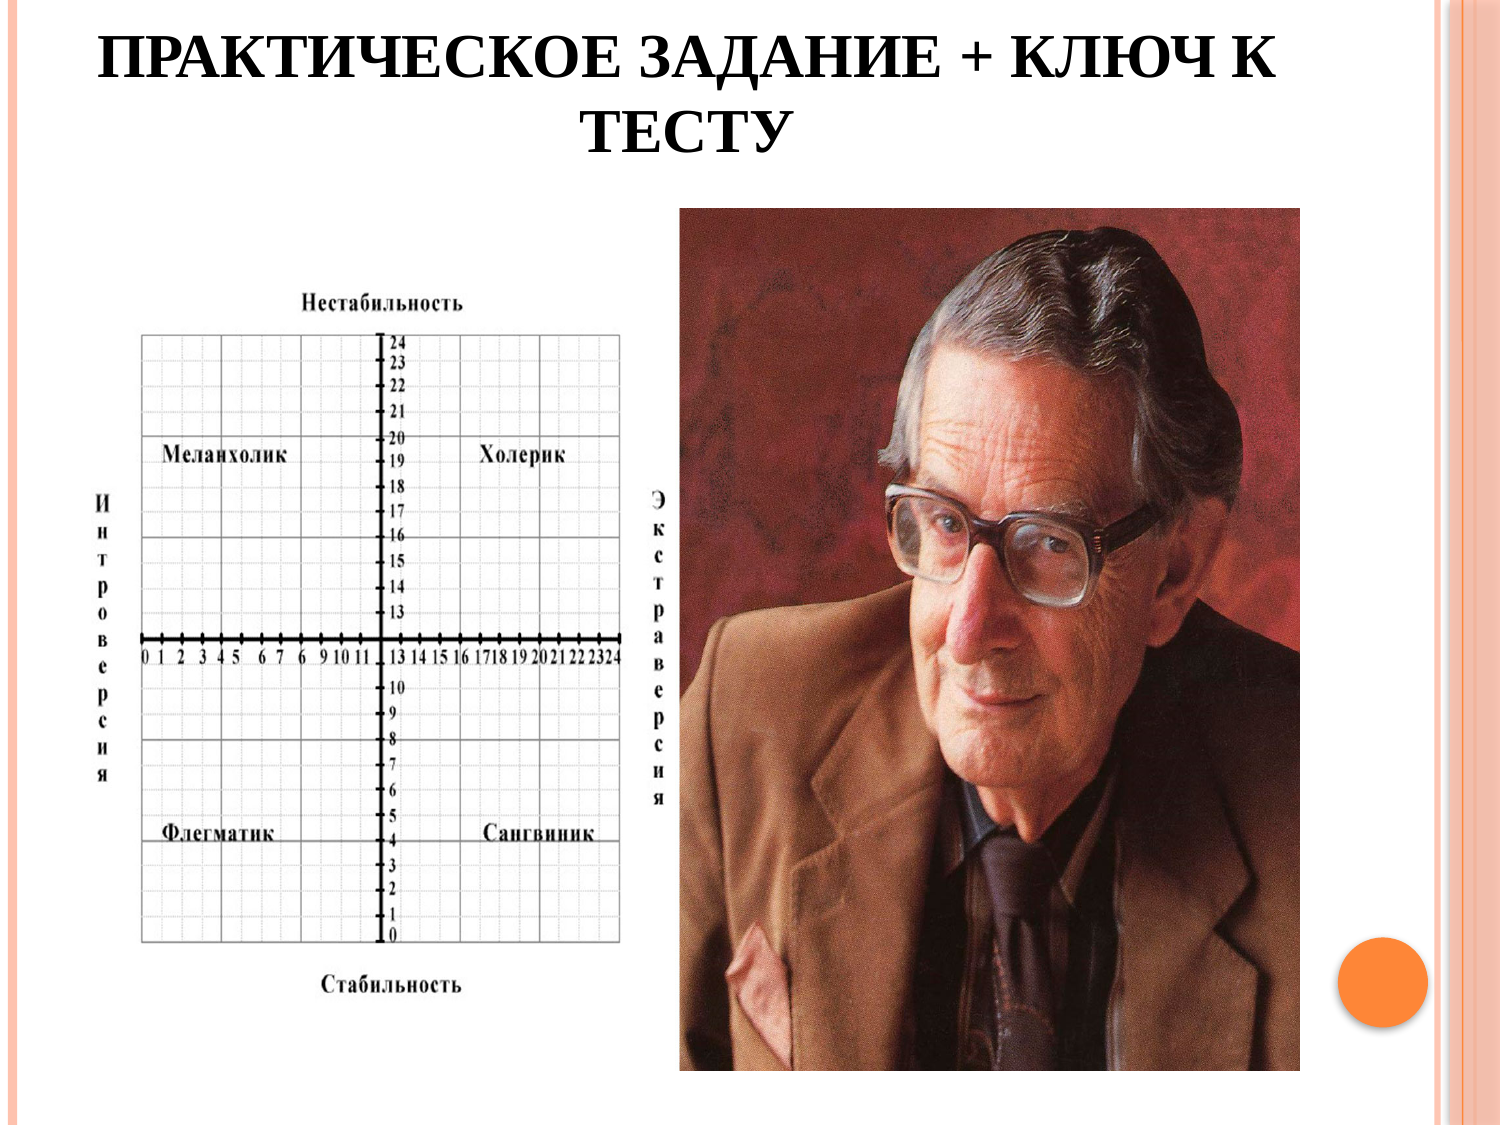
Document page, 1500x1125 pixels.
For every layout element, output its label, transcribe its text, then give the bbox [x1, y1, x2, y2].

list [74, 207, 1301, 1071]
title Практическое задание + ключ к тесту [75, 45, 1300, 173]
